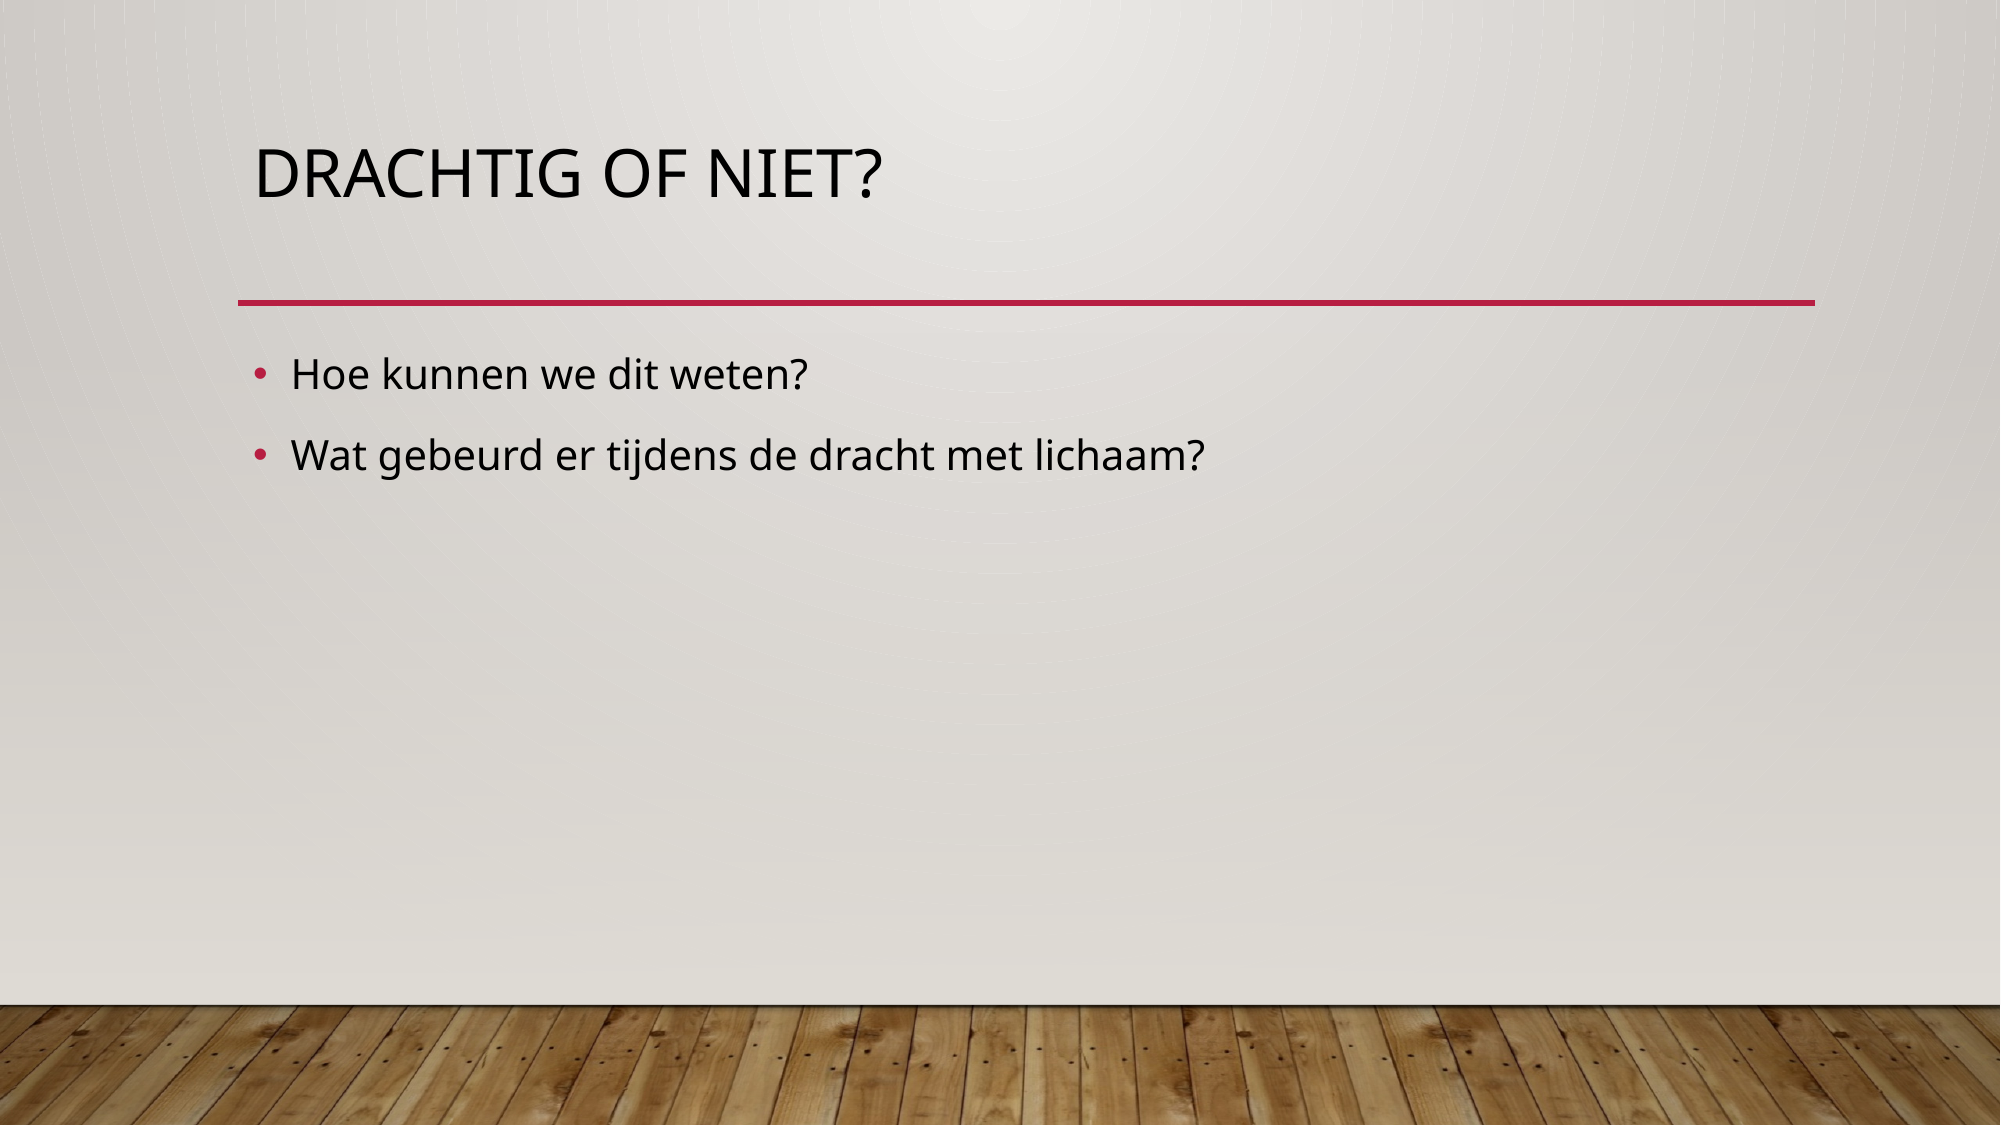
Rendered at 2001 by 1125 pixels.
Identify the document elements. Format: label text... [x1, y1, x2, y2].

title Drachtig of niet? [238, 131, 1814, 305]
list Hoe kunnen we dit weten? Wat gebeurd er tijdens de dracht met lichaam? [238, 330, 1814, 897]
picture [0, 1005, 2000, 1125]
